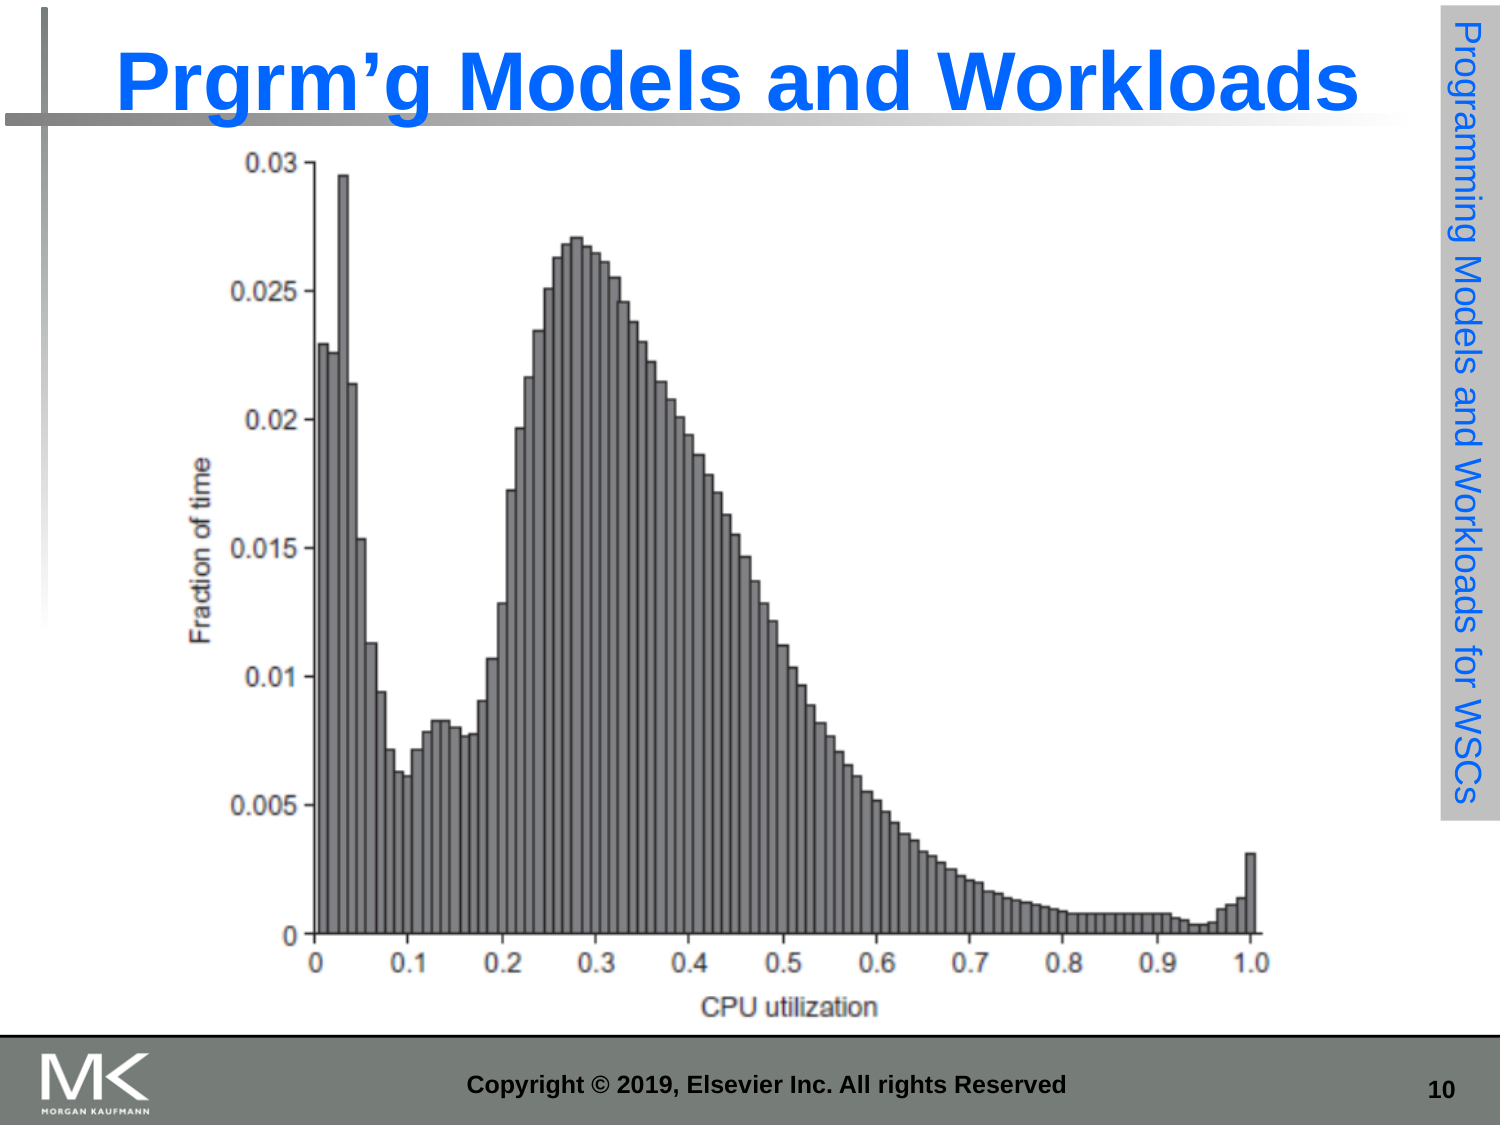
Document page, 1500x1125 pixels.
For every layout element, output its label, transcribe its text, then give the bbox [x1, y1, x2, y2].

picture [29, 1046, 160, 1123]
picture [170, 134, 1274, 1026]
footer Copyright © 2019, Elsevier Inc. All rights Reserved [170, 1046, 1365, 1106]
title Prgrm’g Models and Workloads [100, 17, 1440, 135]
text_box Programming Models and Workloads for WSCs [1440, 5, 1500, 821]
